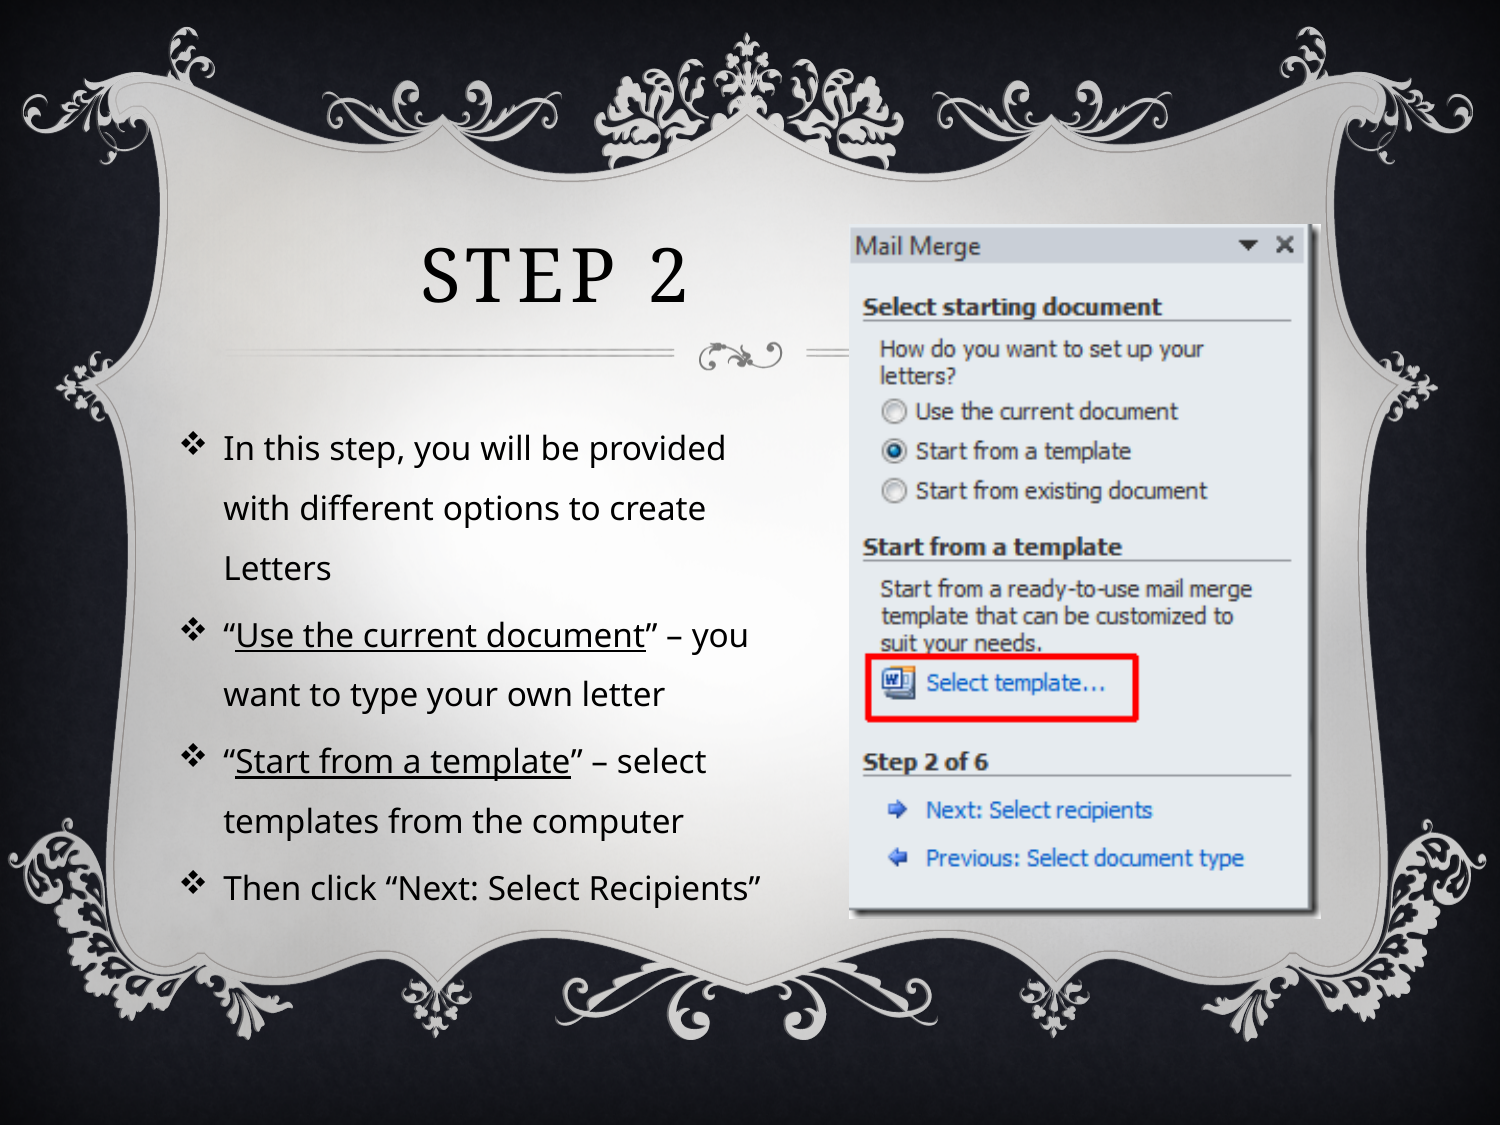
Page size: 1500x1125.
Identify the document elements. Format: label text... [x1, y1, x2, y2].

picture [0, 0, 1500, 1125]
title Step 2 [225, 212, 1275, 325]
list In this step, you will be provided with different options to create Letters “Use the current document” – you want to type your own letter “Start from a template” – select templates from the computer Then click “Next: Select Recipients” [137, 399, 817, 913]
